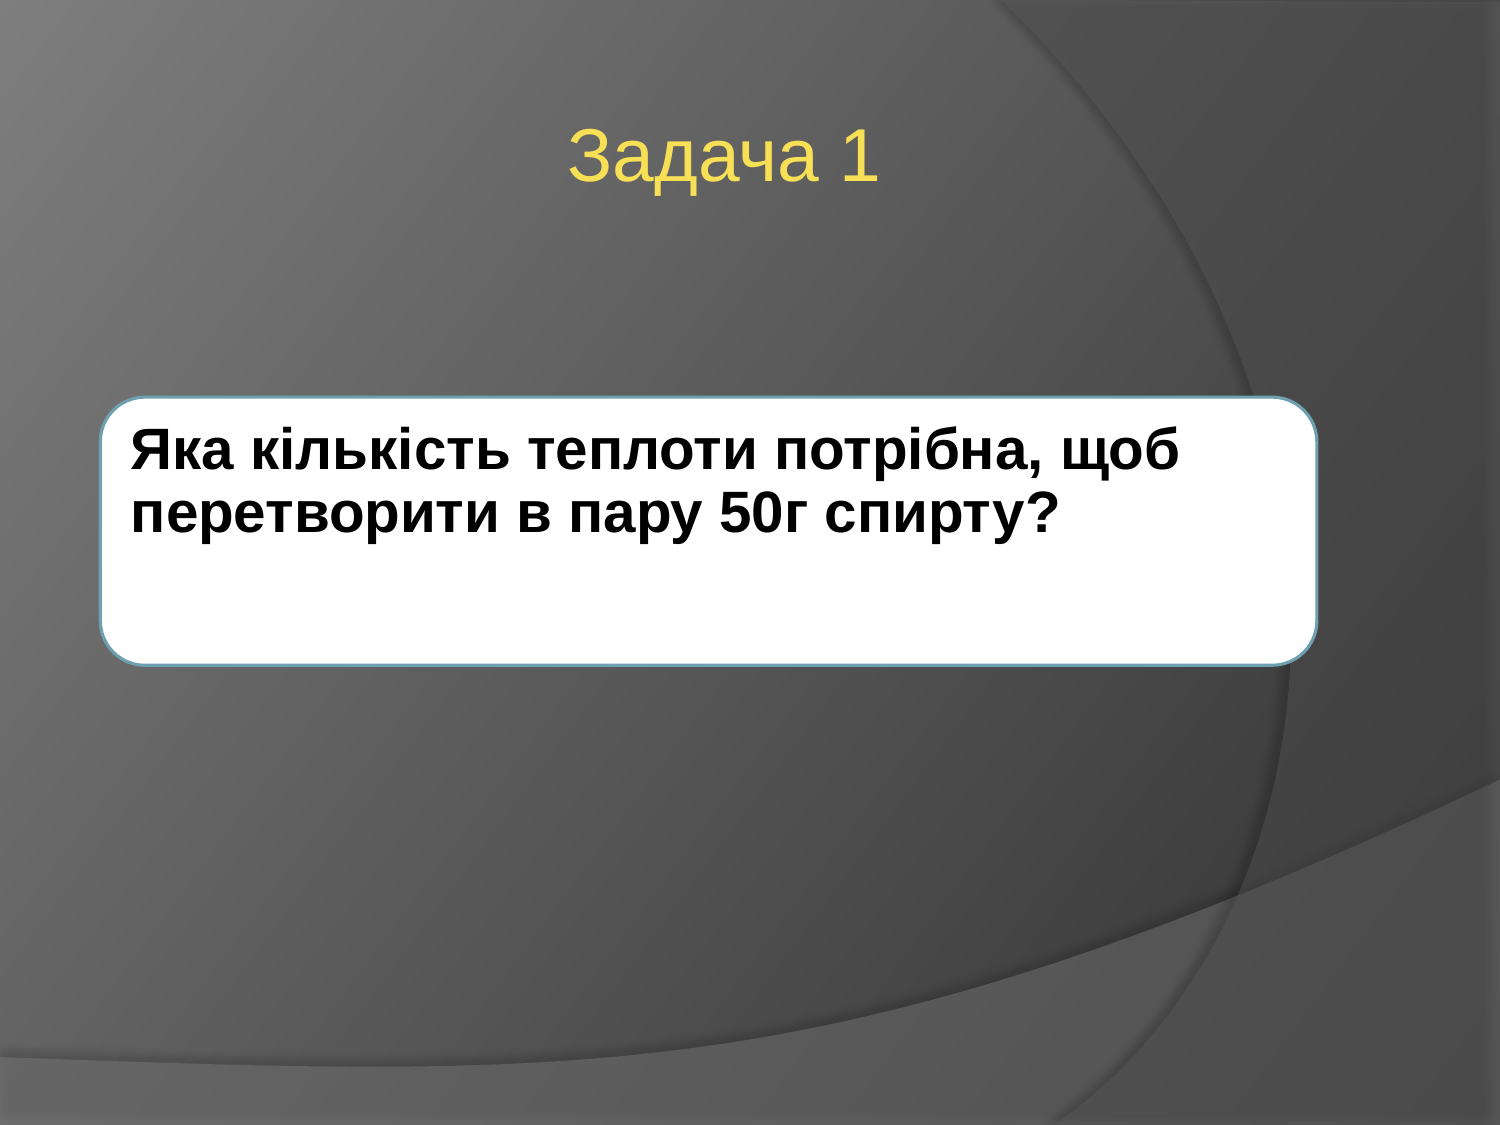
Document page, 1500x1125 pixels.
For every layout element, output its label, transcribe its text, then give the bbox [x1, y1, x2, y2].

subtitle Задача 1 [76, 42, 890, 197]
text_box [100, 314, 1318, 752]
